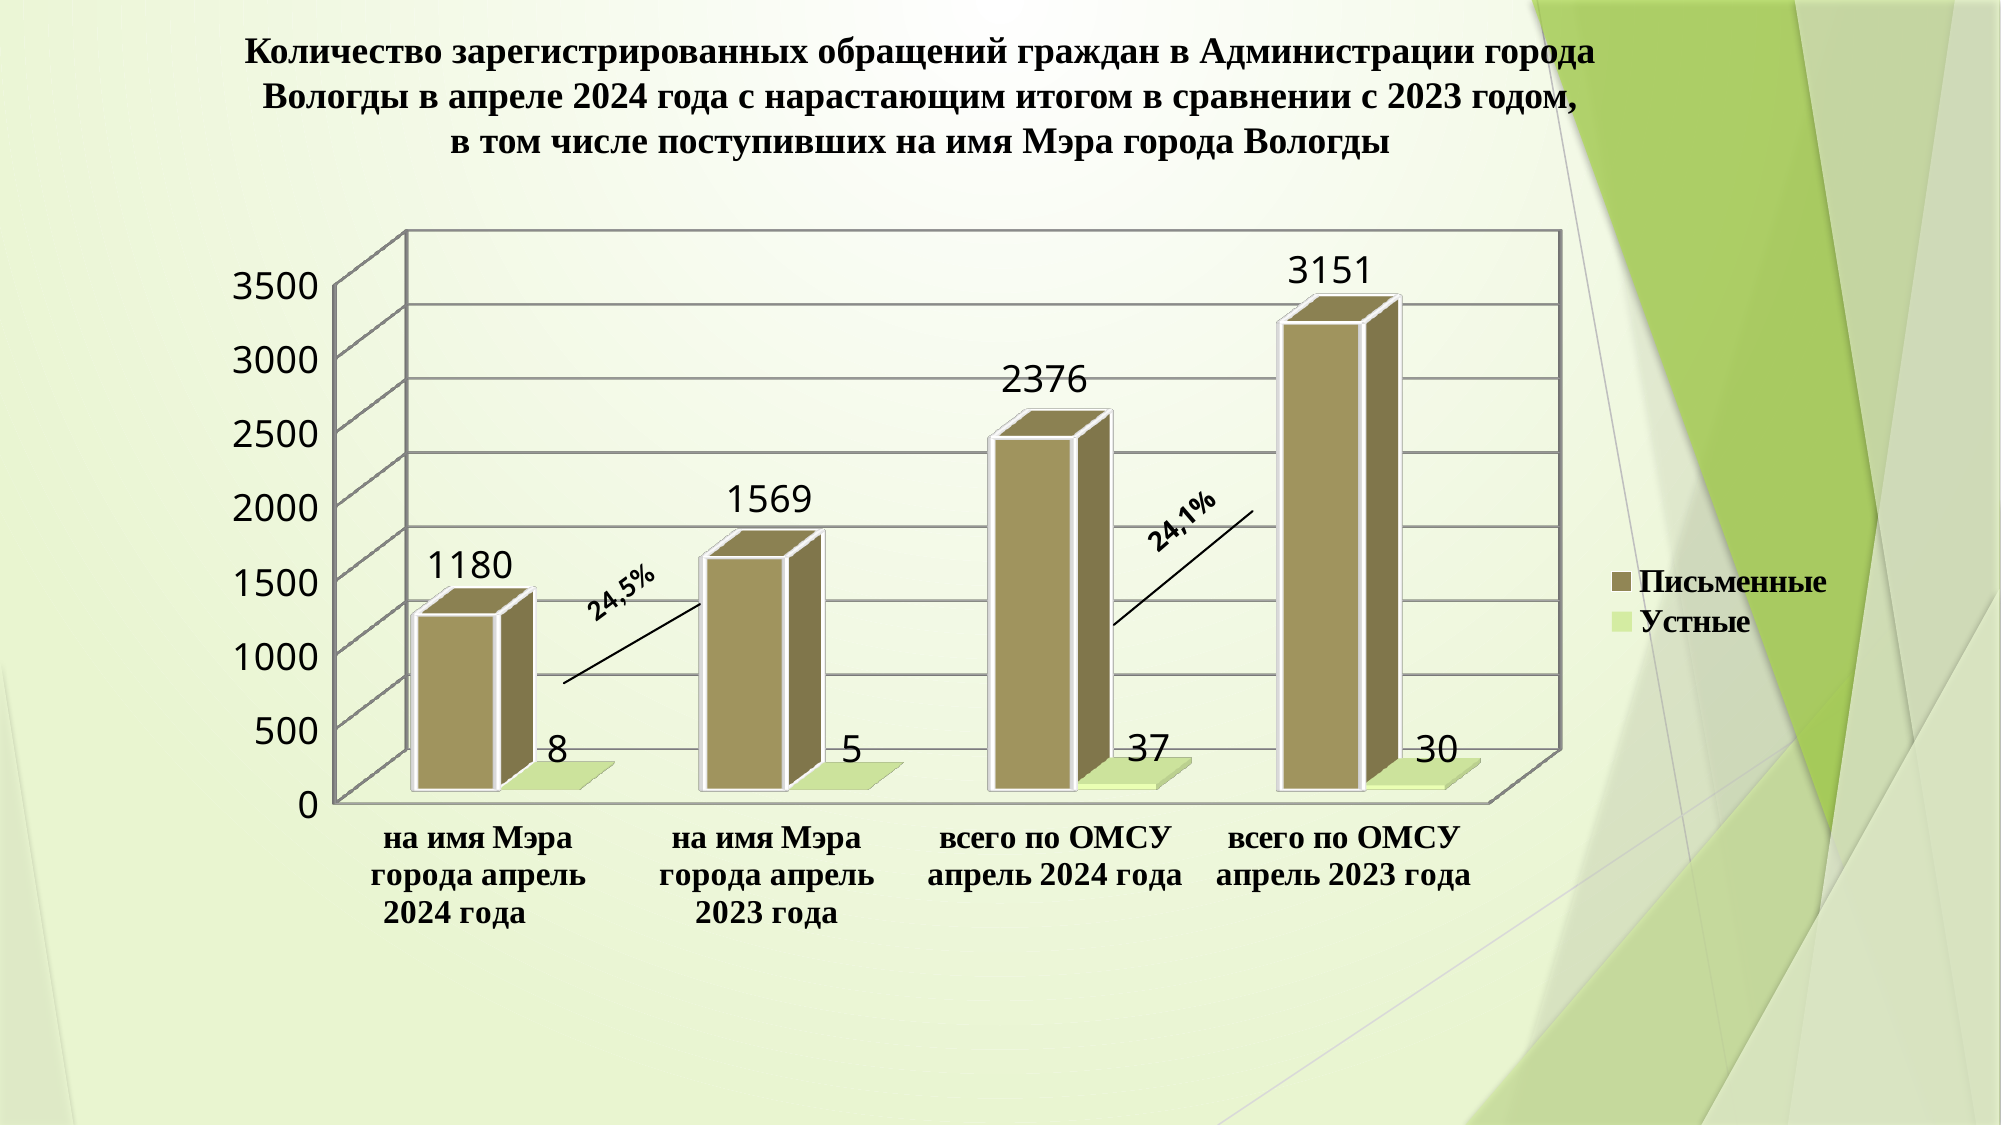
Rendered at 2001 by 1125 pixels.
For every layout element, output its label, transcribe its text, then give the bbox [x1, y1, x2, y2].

text_box Количество зарегистрированных обращений граждан в Администрации города Вологды в апреле 2024 года с нарастающим итогом в сравнении с 2023 годом, в том числе поступивших на имя Мэра города Вологды [209, 19, 1631, 165]
chart [137, 166, 1870, 1078]
